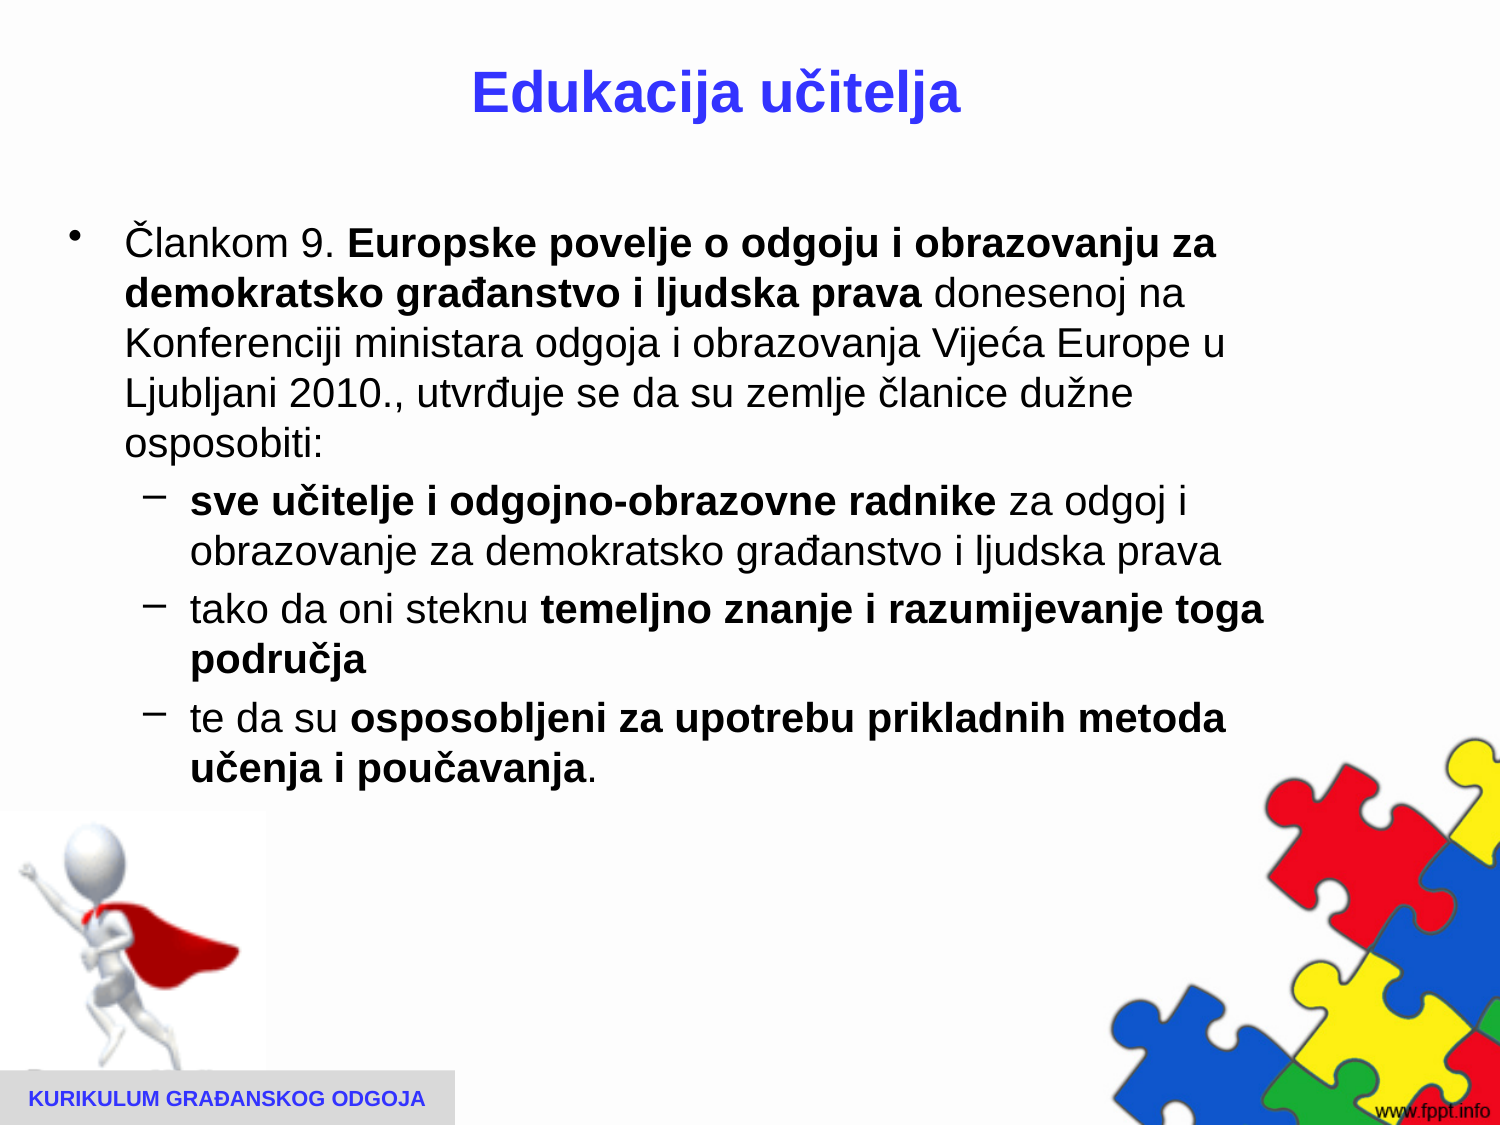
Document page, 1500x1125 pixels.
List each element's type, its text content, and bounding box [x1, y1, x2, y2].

list Člankom 9. Europske povelje o odgoju i obrazovanju za demokratsko građanstvo i ljudska prava donesenoj na Konferenciji ministara odgoja i obrazovanja Vijeća Europe u Ljubljani 2010., utvrđuje se da su zemlje članice dužne osposobiti: sve učitelje i odgojno-obrazovne radnike za odgoj i obrazovanje za demokratsko građanstvo i ljudska prava tako da oni steknu temeljno znanje i razumijevanje toga područja te da su osposobljeni za upotrebu prikladnih metoda učenja i poučavanja. [52, 207, 1353, 951]
text_box KURIKULUM GRAĐANSKOG ODGOJA [269, 1070, 455, 1125]
picture [0, 0, 1500, 1125]
title Edukacija učitelja [40, 18, 1392, 160]
